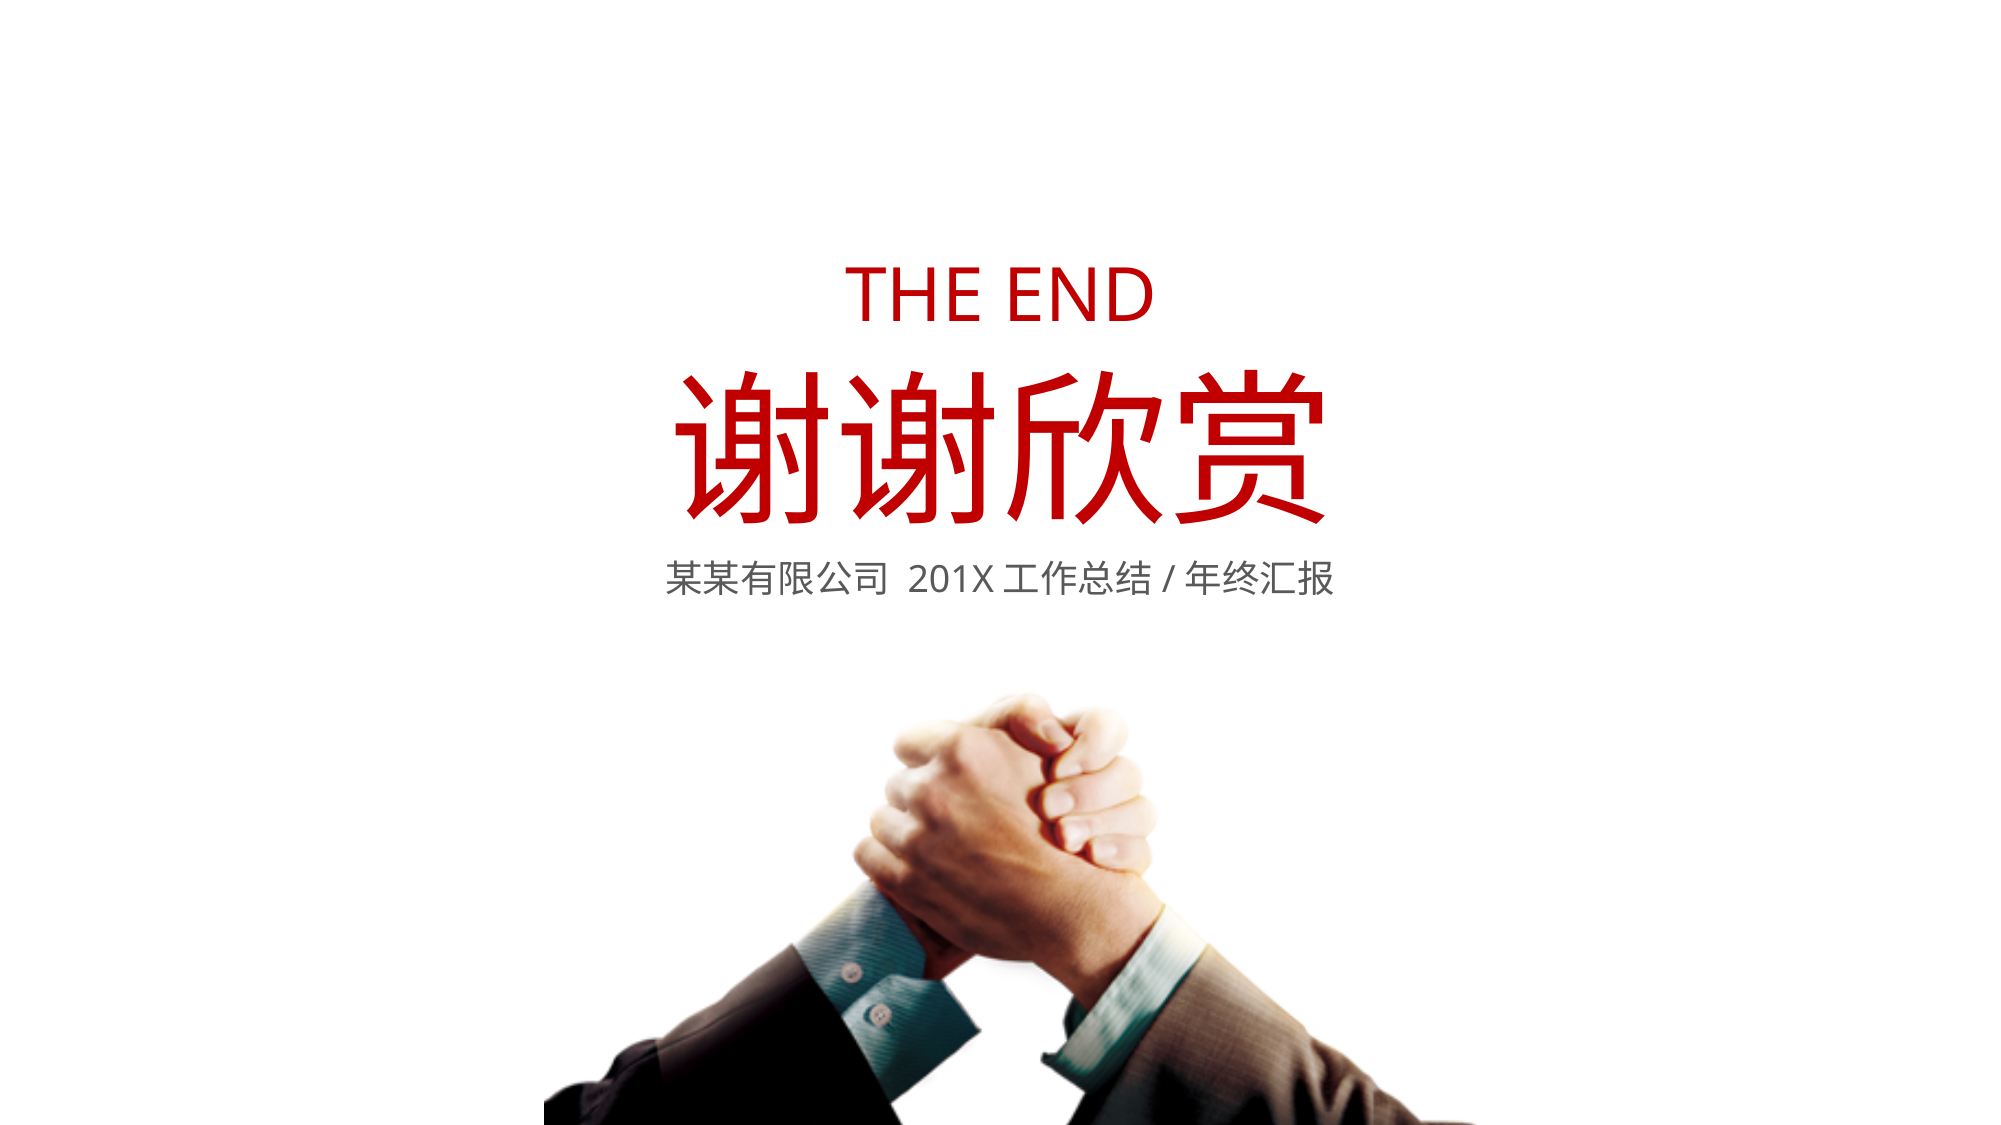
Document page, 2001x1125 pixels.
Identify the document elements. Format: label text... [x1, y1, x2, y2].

text_box THE END [830, 238, 1173, 344]
text_box 谢谢欣赏 [522, 337, 1482, 547]
text_box 某某有限公司 201X工作总结/年终汇报 [488, 547, 1512, 608]
picture [544, 554, 1478, 1125]
